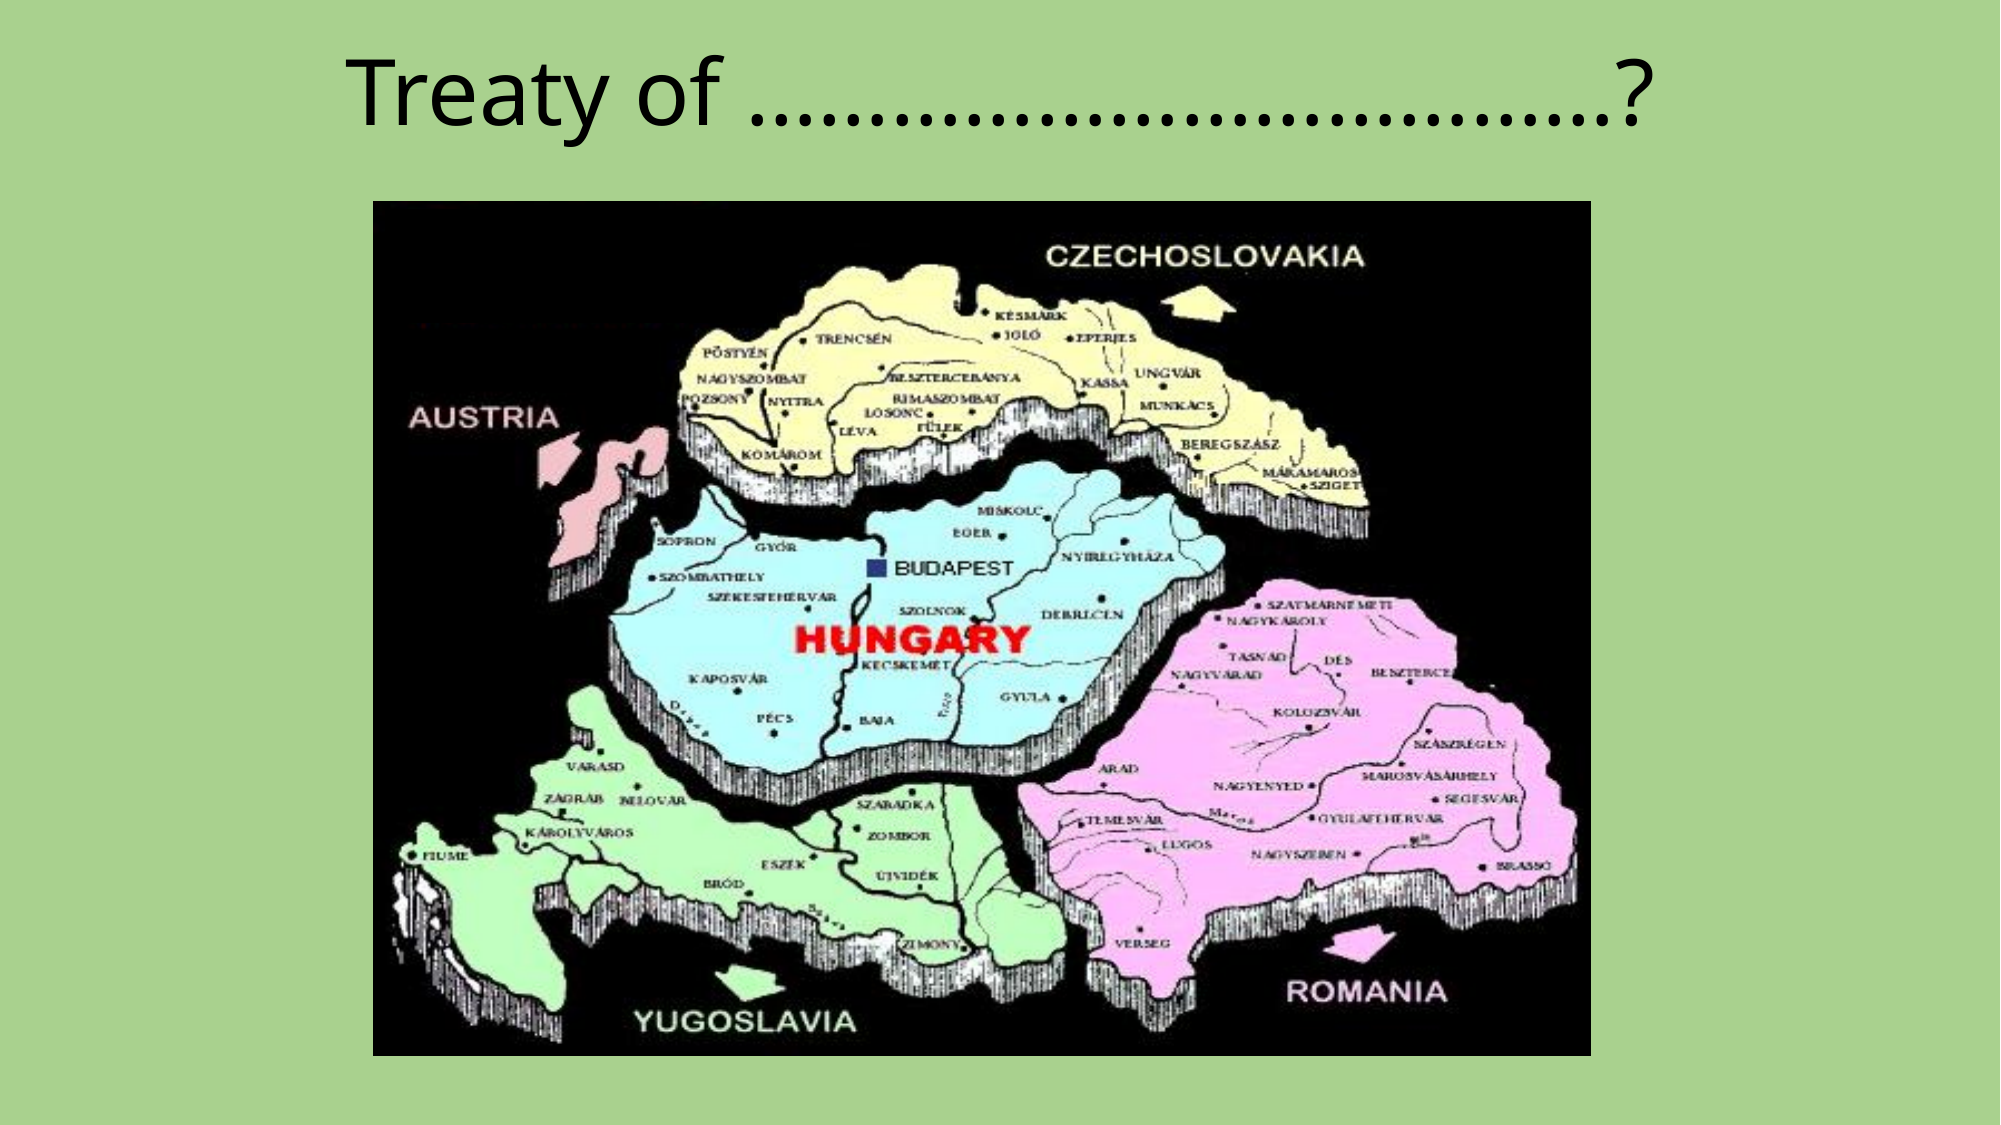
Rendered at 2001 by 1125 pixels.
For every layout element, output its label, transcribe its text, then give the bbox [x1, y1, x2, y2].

title Treaty of ………………………………? [324, 1, 1675, 190]
picture [373, 201, 1591, 1056]
